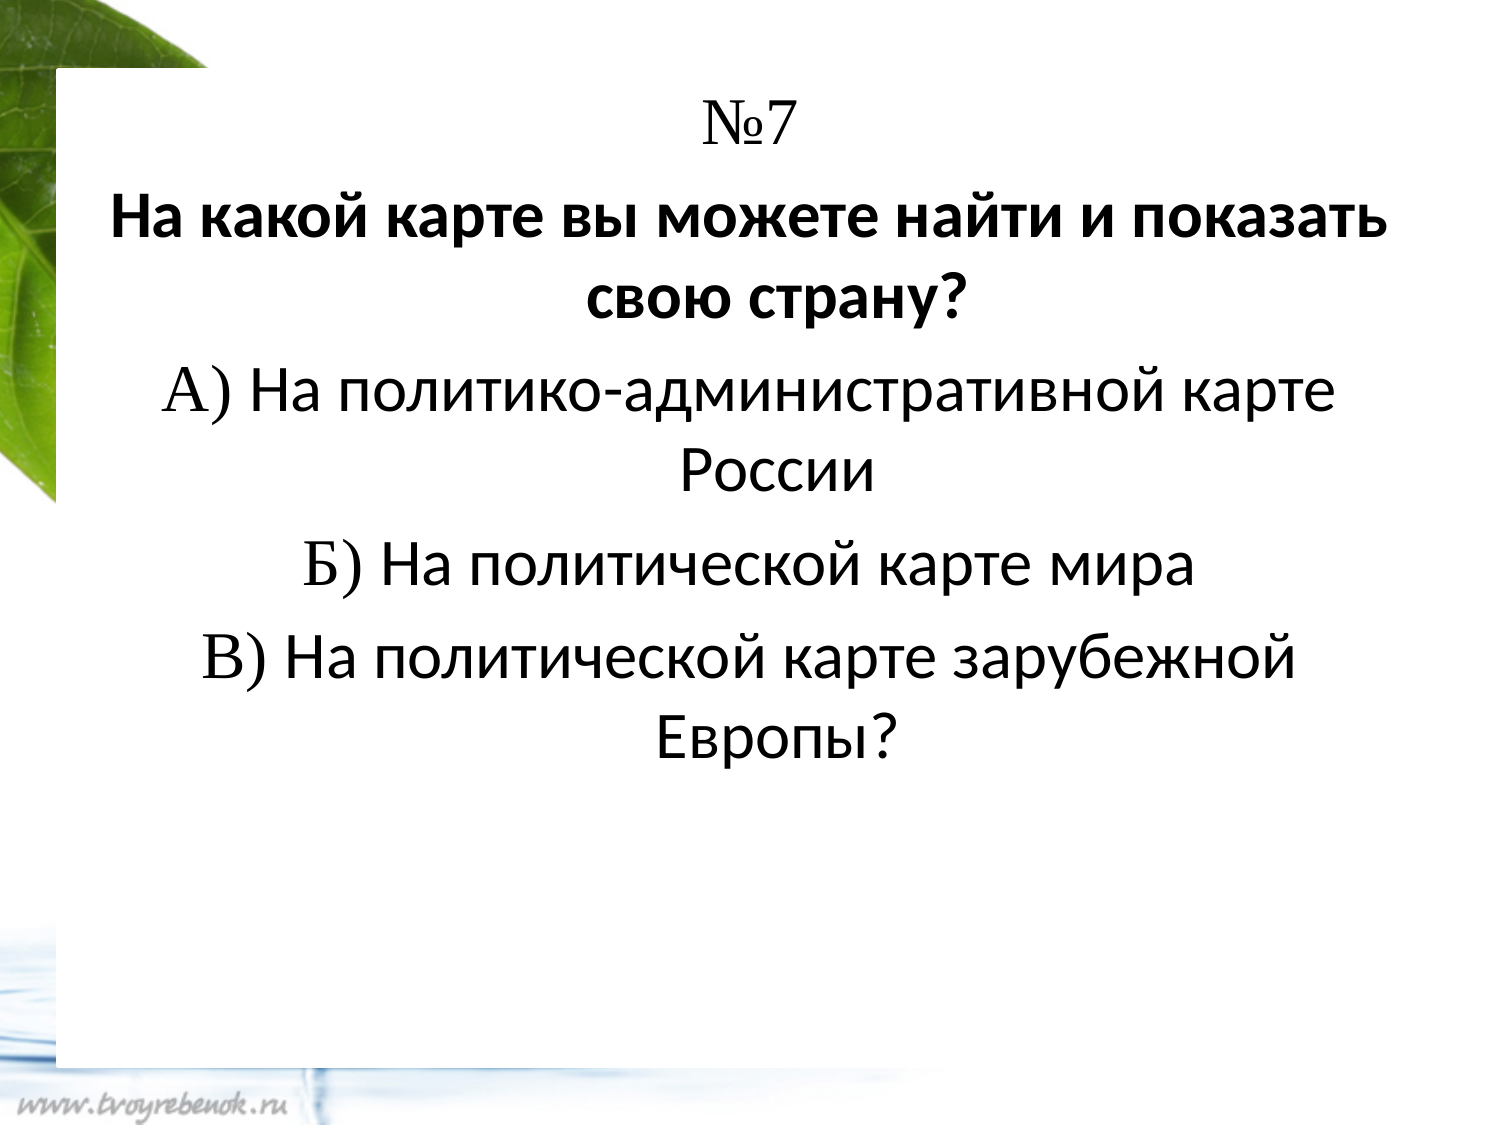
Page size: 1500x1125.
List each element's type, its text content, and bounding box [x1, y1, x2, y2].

picture [0, 0, 1500, 1125]
text_box №7 На какой карте вы можете найти и показать свою страну? А) На политико-административной карте России Б) На политической карте мира В) На политической карте зарубежной Европы? [56, 68, 1443, 1068]
